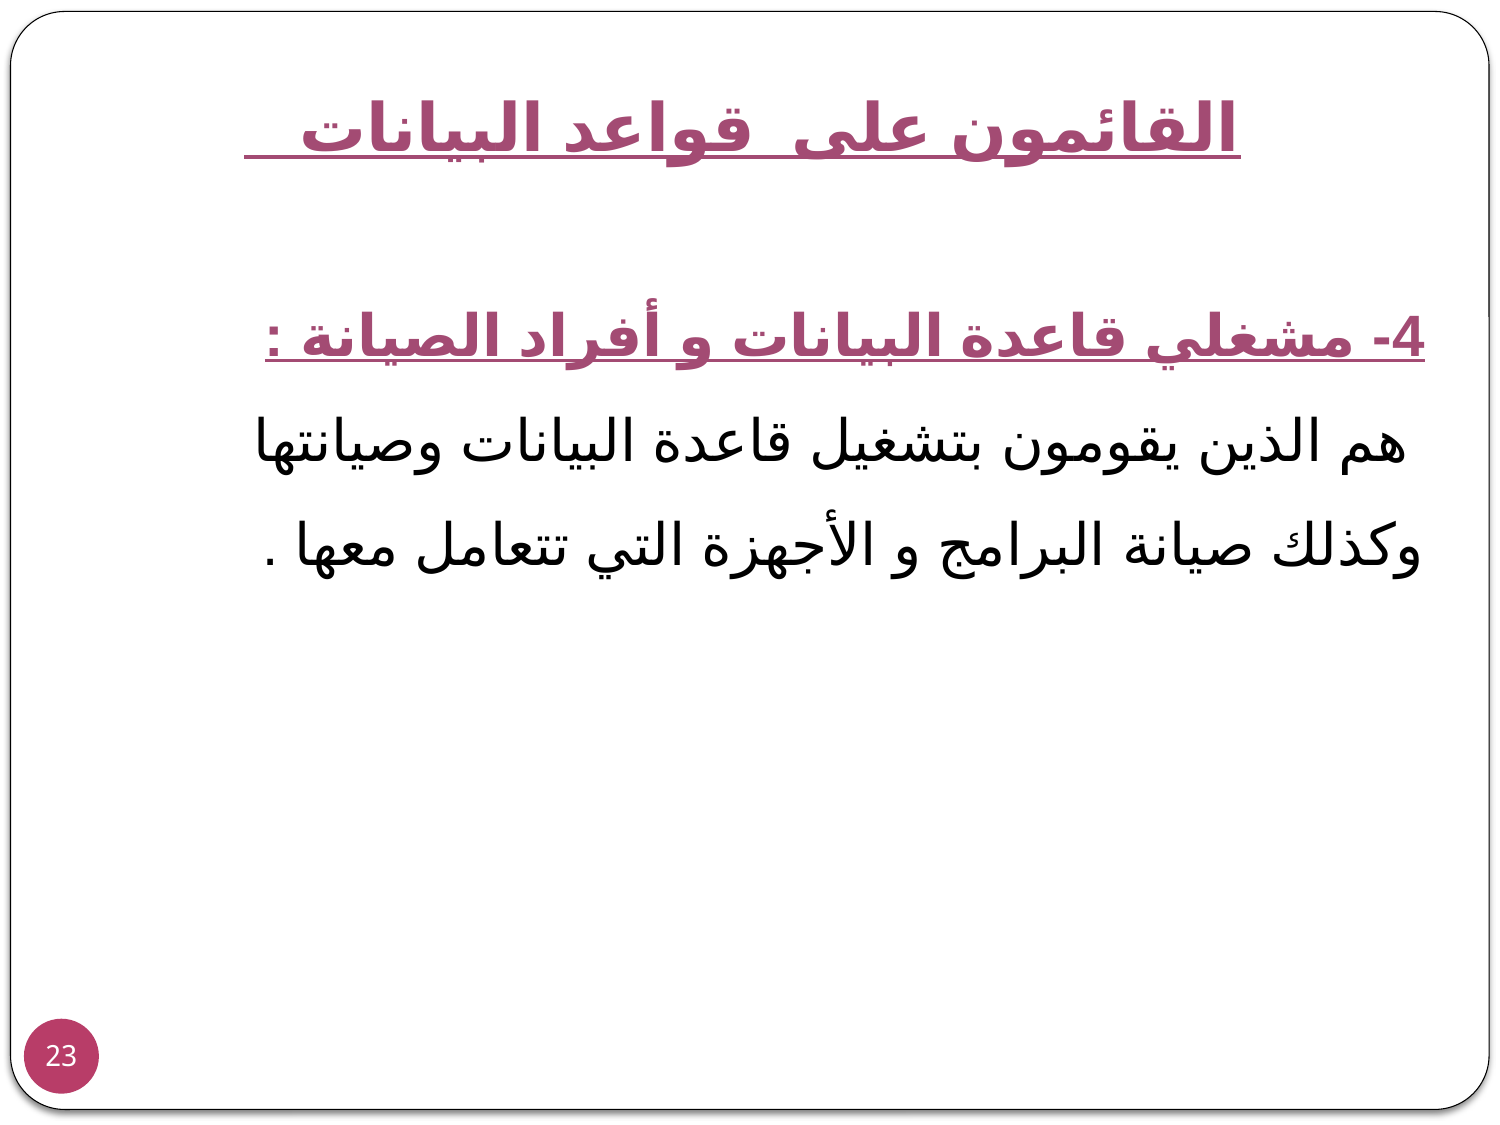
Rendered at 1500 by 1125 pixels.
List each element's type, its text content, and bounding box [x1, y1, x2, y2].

slide_number 23 [23, 1018, 99, 1094]
text_box القائمون على قواعد البيانات [44, 76, 1440, 173]
text_box 4- مشغلي قاعدة البيانات و أفراد الصيانة : هم الذين يقومون بتشغيل قاعدة البيانات وصيانتها وكذلك صيانة البرامج و الأجهزة التي تتعامل معها . [76, 255, 1440, 585]
